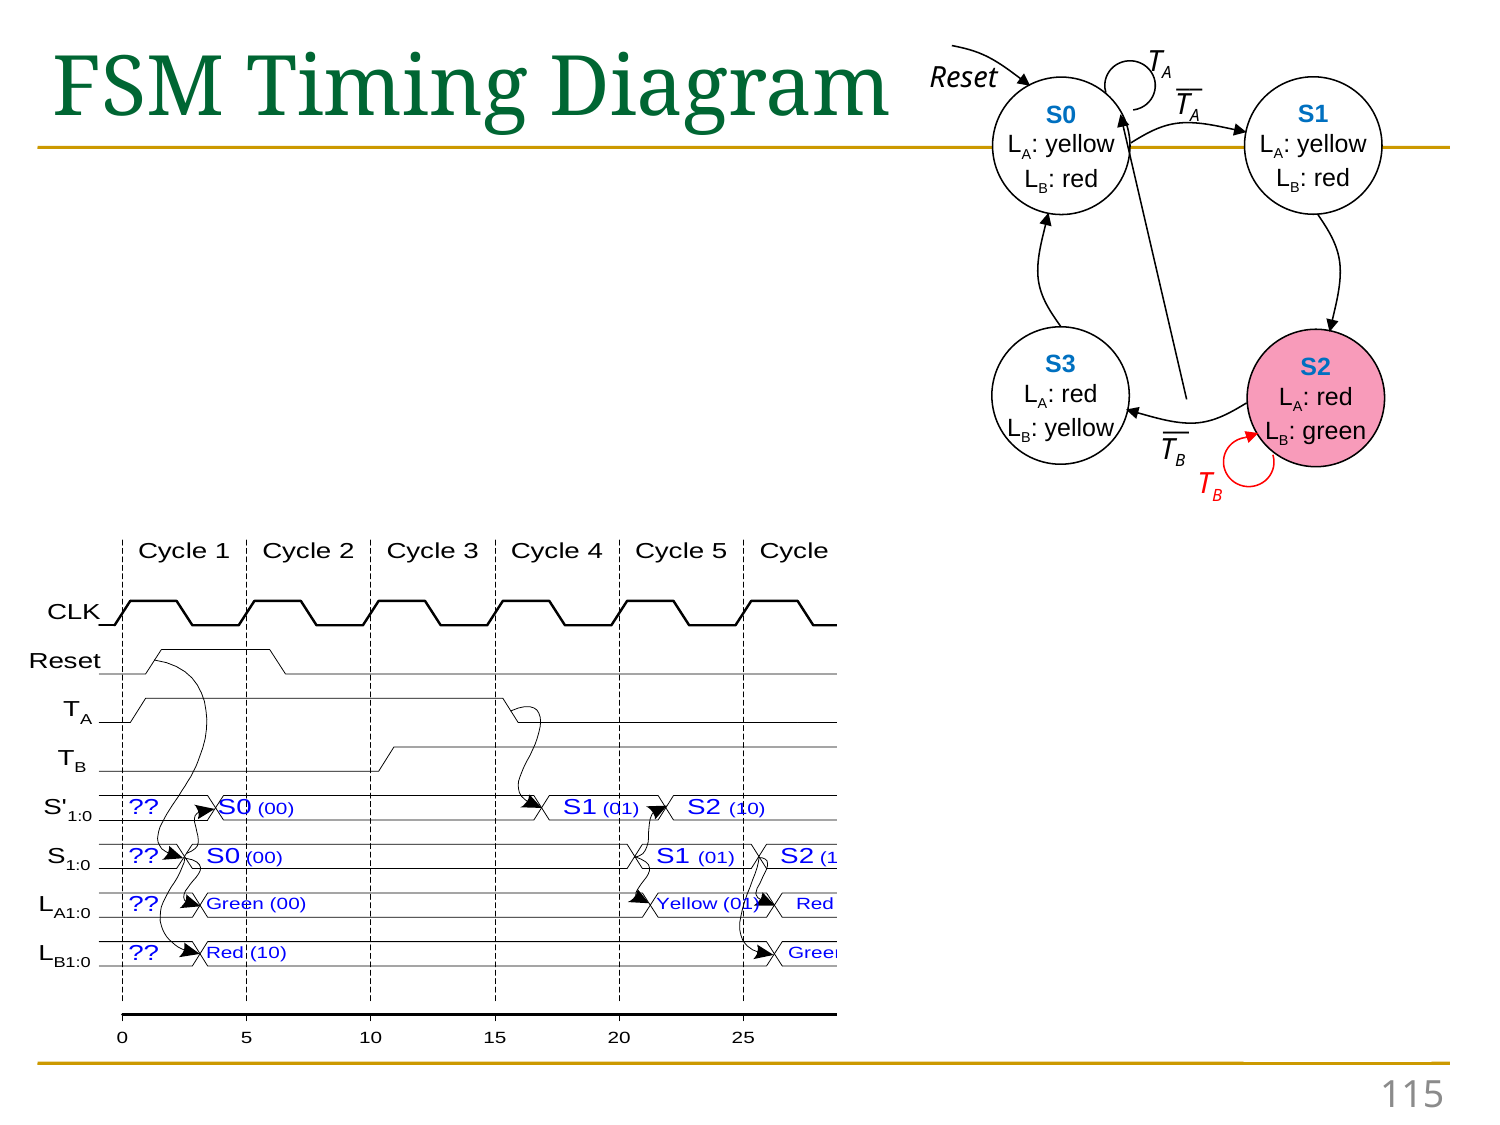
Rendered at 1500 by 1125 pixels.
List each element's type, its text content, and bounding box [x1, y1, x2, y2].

text_box S0 LA: yellow LB: red [980, 90, 1140, 204]
text_box __ [1161, 50, 1218, 100]
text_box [1104, 60, 1156, 115]
text_box TA [1160, 77, 1215, 133]
text_box [951, 45, 971, 50]
text_box [1318, 223, 1341, 327]
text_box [1223, 432, 1275, 487]
text_box TB [1182, 457, 1238, 512]
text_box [979, 326, 1142, 465]
text_box __ [1148, 393, 1204, 443]
text_box TA [1132, 35, 1187, 90]
text_box S0 LA: yellow LB: red [1125, 124, 1143, 203]
text_box [1130, 125, 1227, 144]
text_box [1013, 72, 1031, 86]
text_box [1021, 77, 1099, 90]
text_box [1204, 403, 1229, 423]
text_box Reset [914, 50, 1013, 101]
title FSM Timing Diagram [37, 24, 1450, 200]
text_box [1232, 76, 1395, 215]
slide_number 115 [1121, 1074, 1460, 1125]
text_box TB [1145, 422, 1201, 478]
text_box [1037, 212, 1061, 325]
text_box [1234, 328, 1397, 467]
text_box [1024, 204, 1098, 215]
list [0, 524, 1476, 1066]
